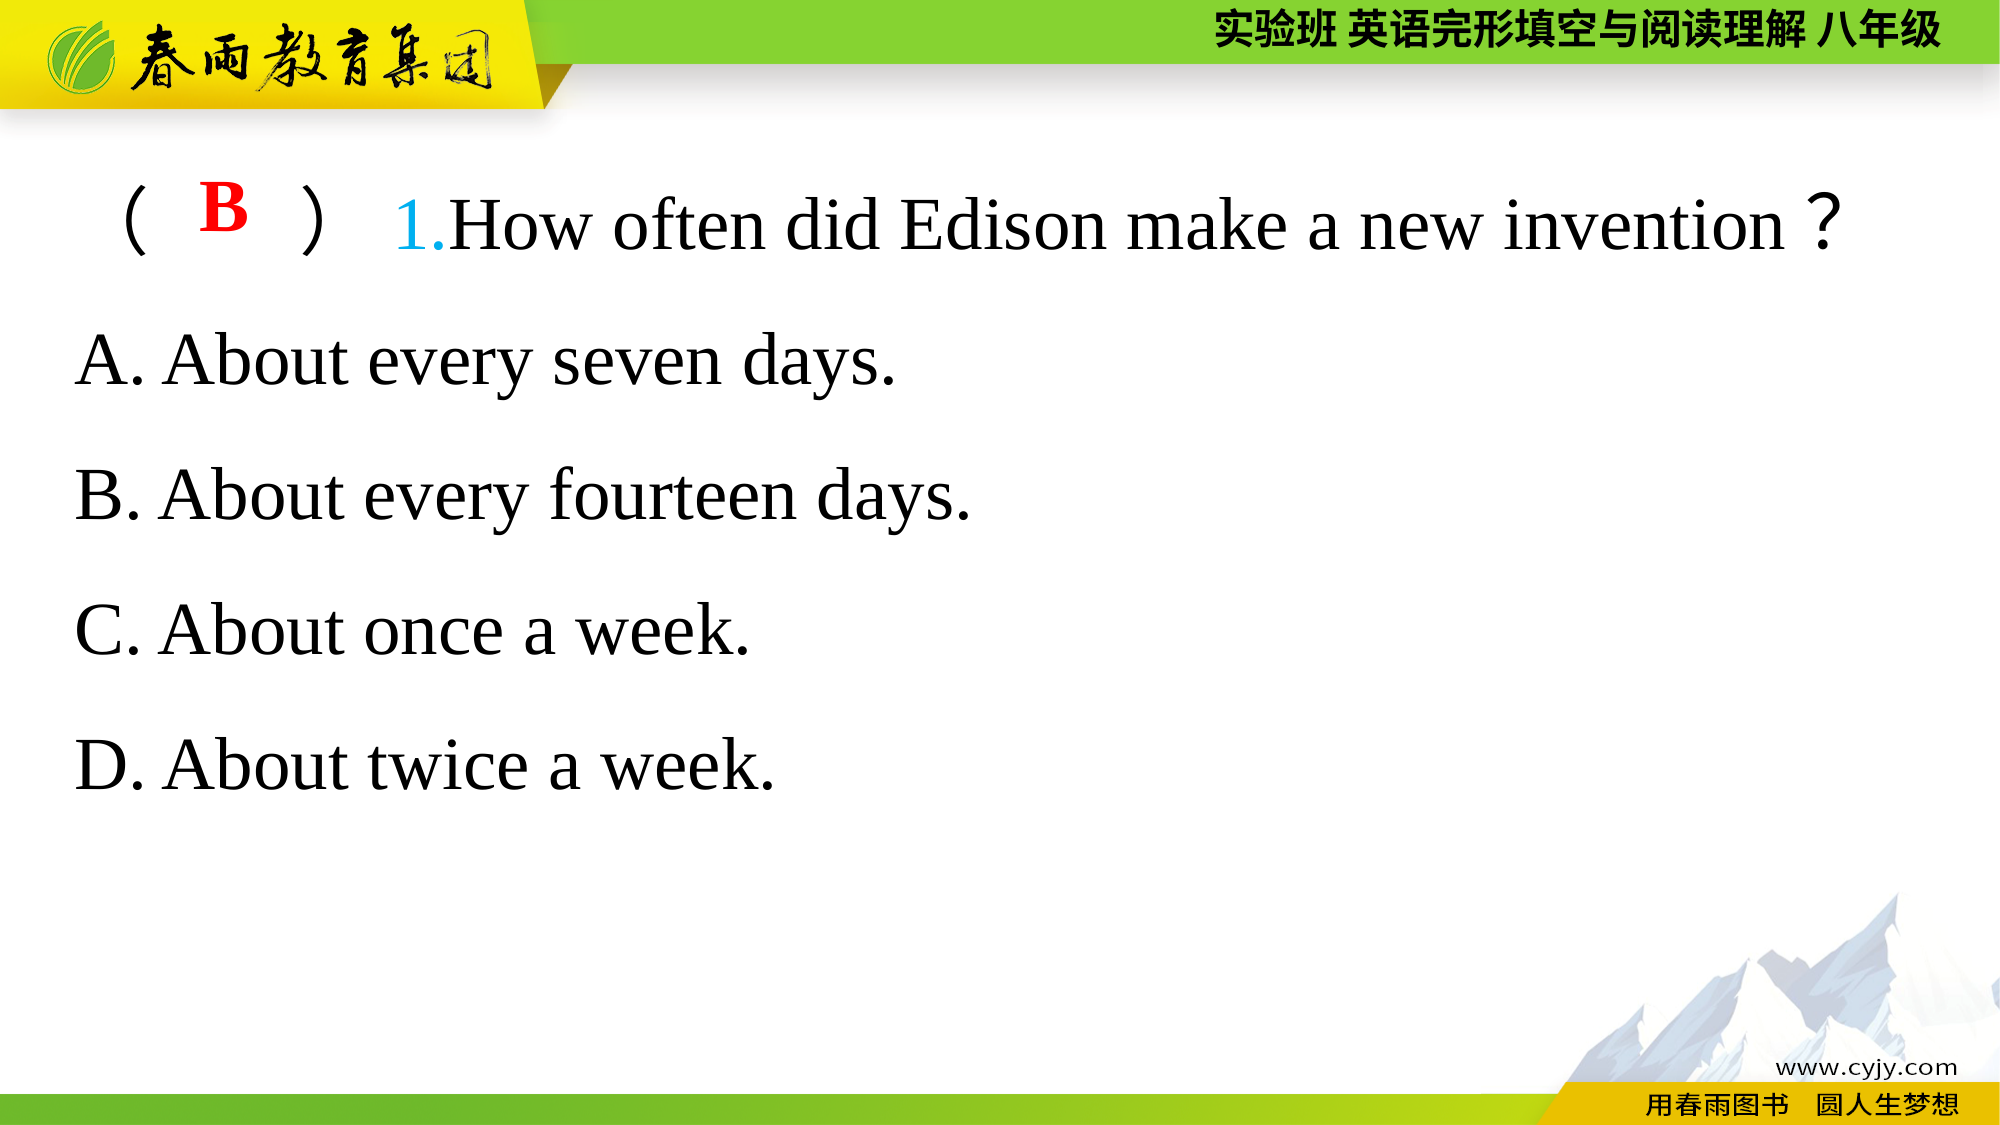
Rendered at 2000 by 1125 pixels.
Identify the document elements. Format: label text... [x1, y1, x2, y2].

list （ ）1.How often did Edison make a new invention？ A. About every seven days. B. About every fourteen days. C. About once a week. D. About twice a week. [59, 122, 1944, 820]
picture [0, 0, 2000, 1125]
text_box B [184, 149, 264, 254]
